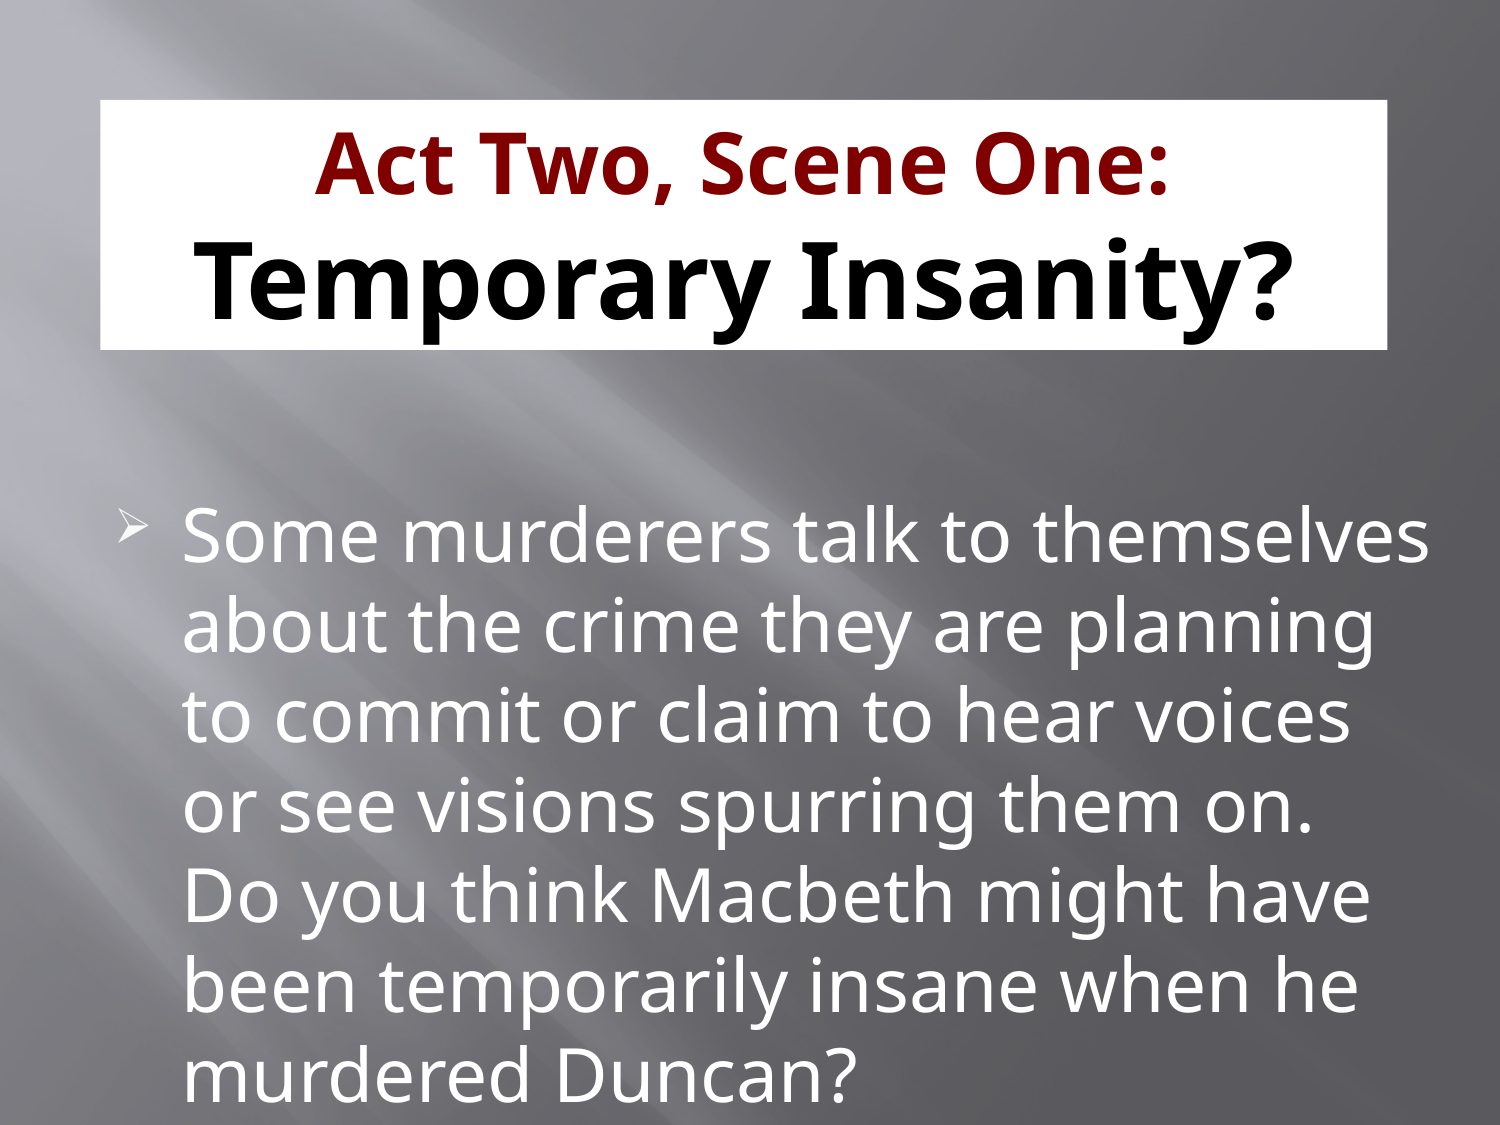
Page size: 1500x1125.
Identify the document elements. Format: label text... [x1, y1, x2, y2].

list Some murderers talk to themselves about the crime they are planning to commit or claim to hear voices or see visions spurring them on. Do you think Macbeth might have been temporarily insane when he murdered Duncan? [76, 479, 1459, 1125]
title Act Two, Scene One: Temporary Insanity? [100, 99, 1388, 350]
